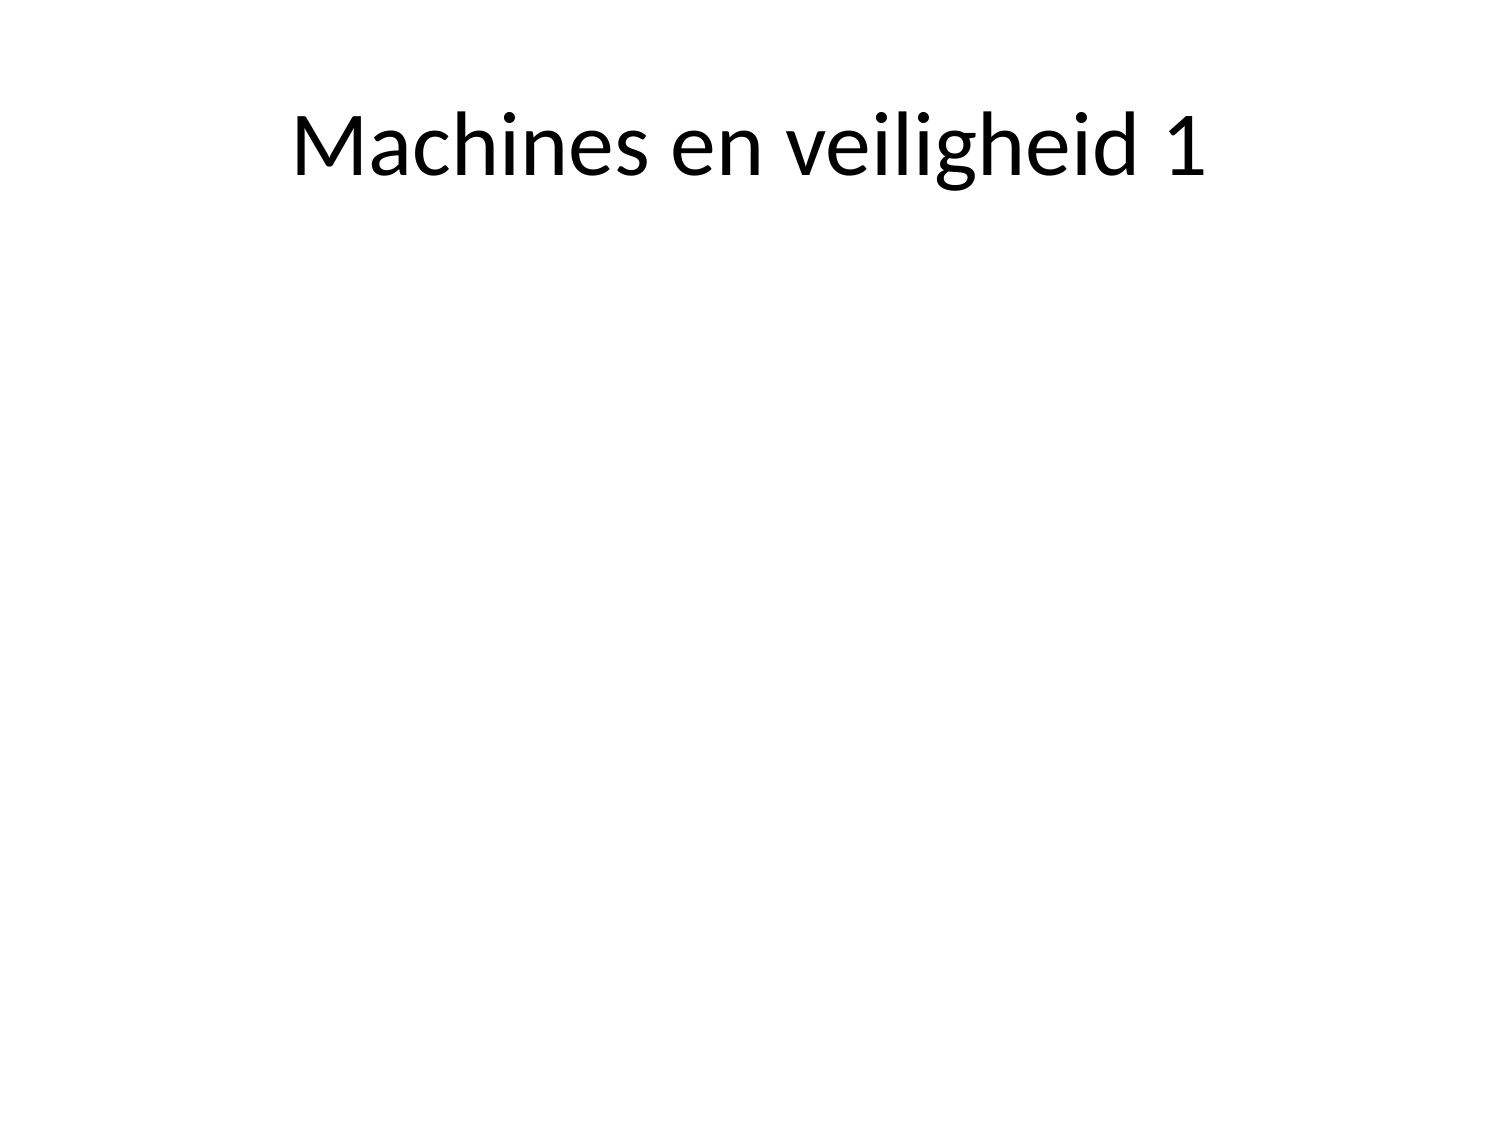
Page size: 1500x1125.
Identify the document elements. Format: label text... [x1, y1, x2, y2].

title Machines en veiligheid 1 [75, 45, 1425, 233]
